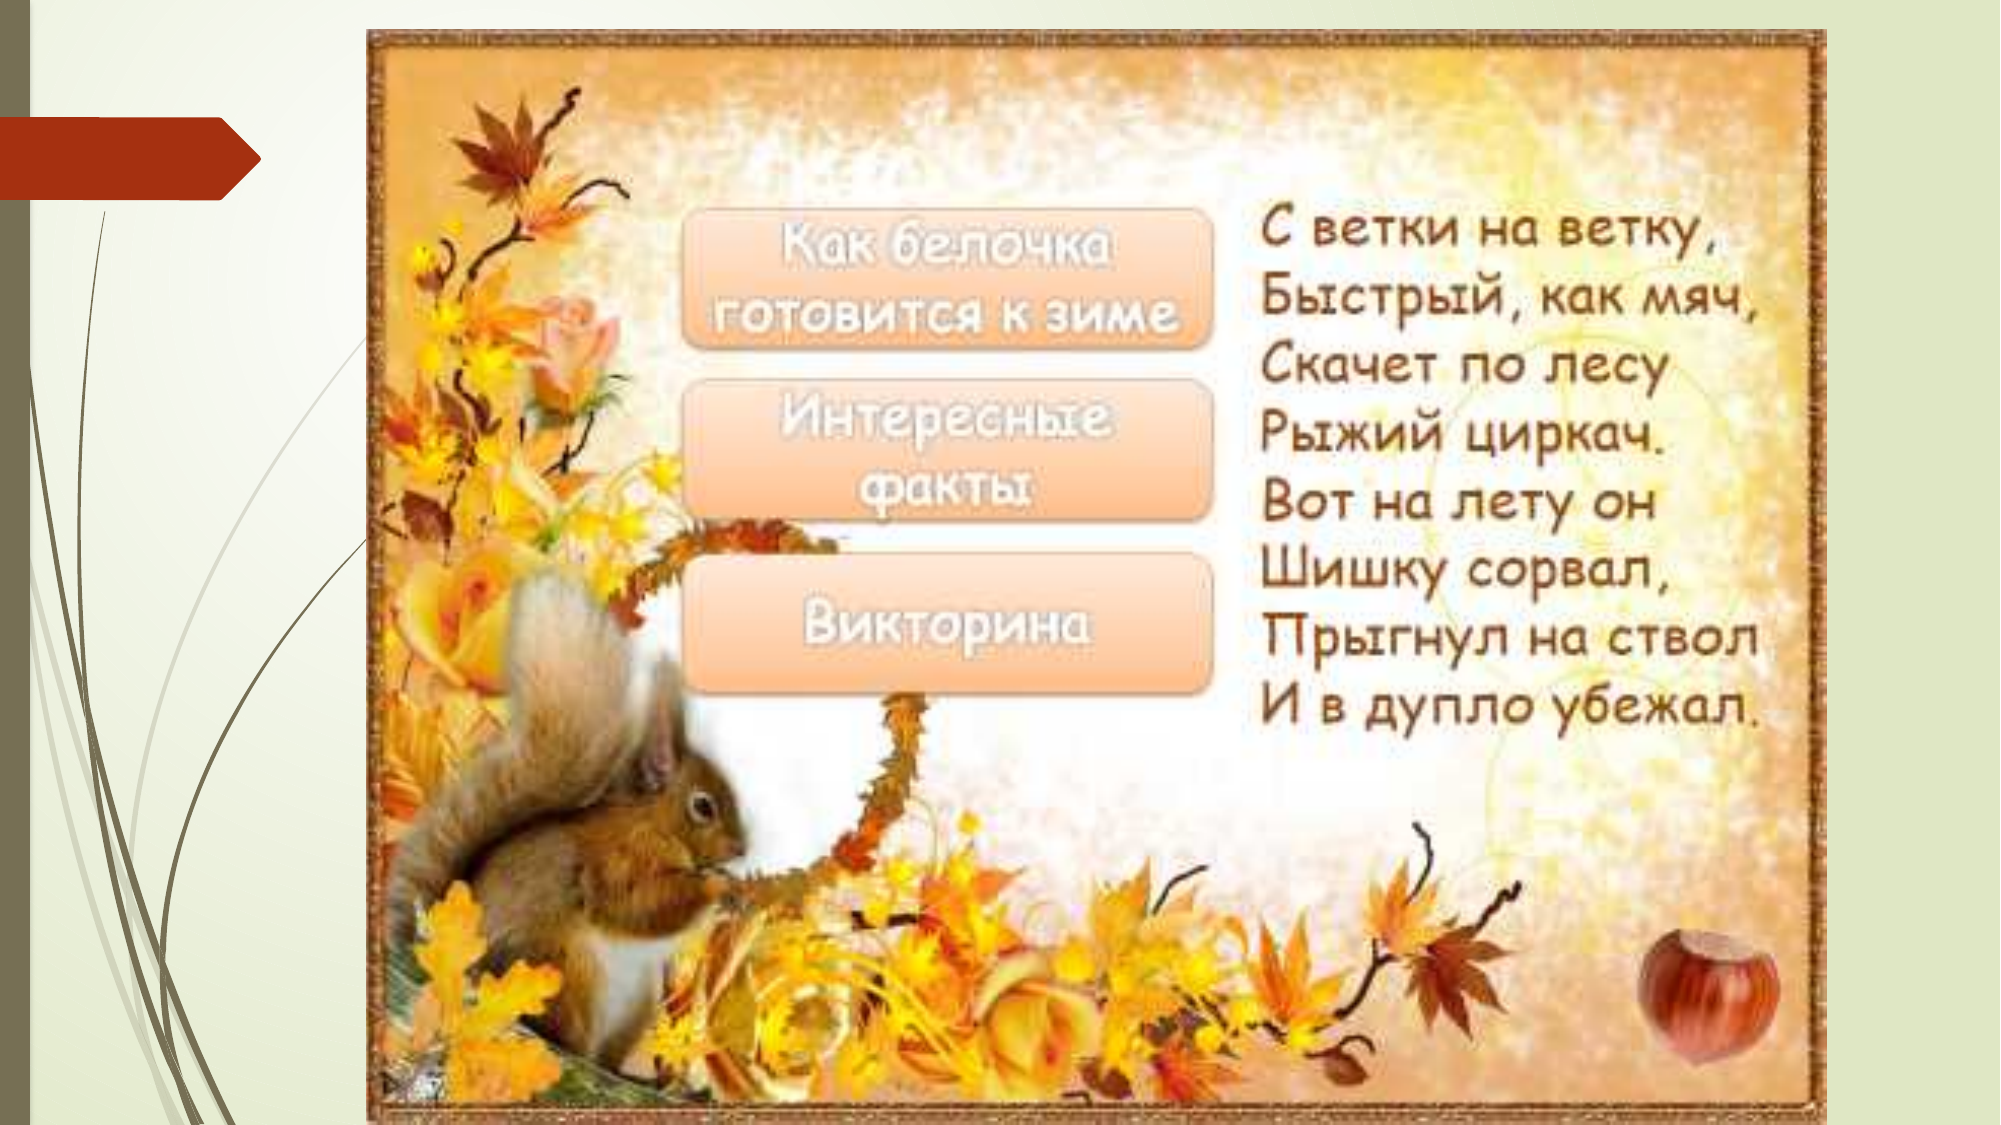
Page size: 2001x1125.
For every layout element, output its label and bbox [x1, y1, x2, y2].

picture [366, 29, 1827, 1125]
